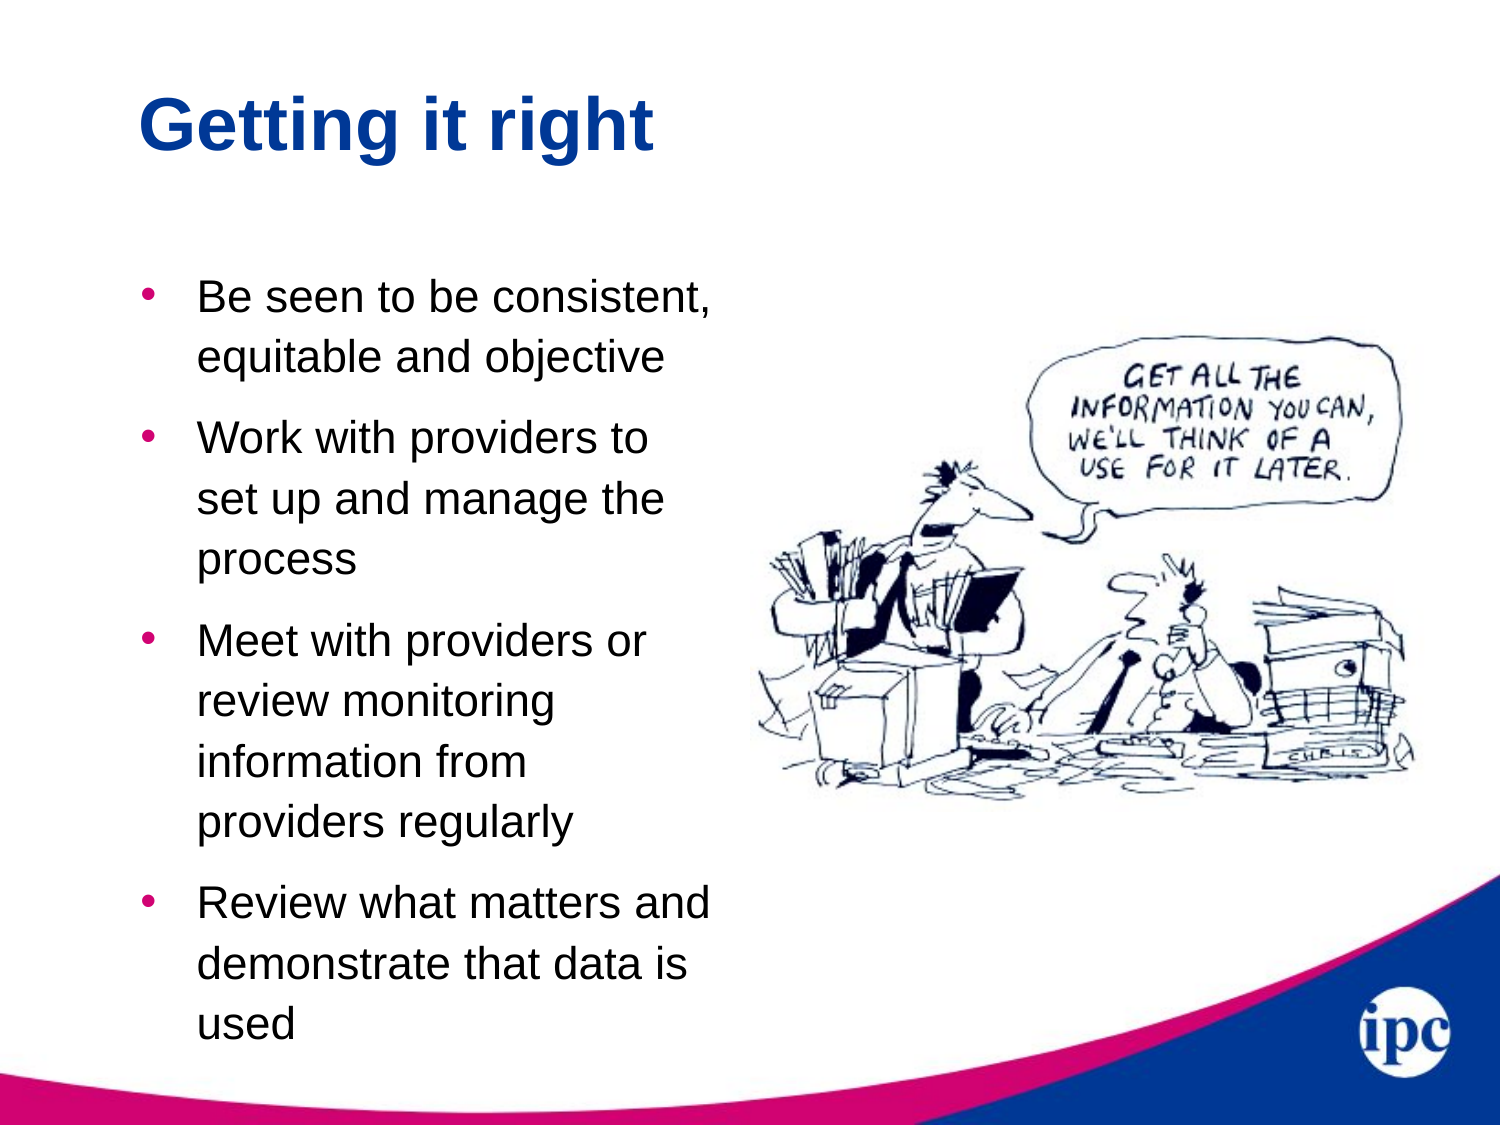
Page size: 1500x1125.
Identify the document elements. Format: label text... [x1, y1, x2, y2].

title Getting it right [123, 78, 1376, 176]
list Be seen to be consistent, equitable and objective Work with providers to set up and manage the process Meet with providers or review monitoring information from providers regularly Review what matters and demonstrate that data is used [125, 253, 728, 876]
picture [0, 0, 1500, 1125]
